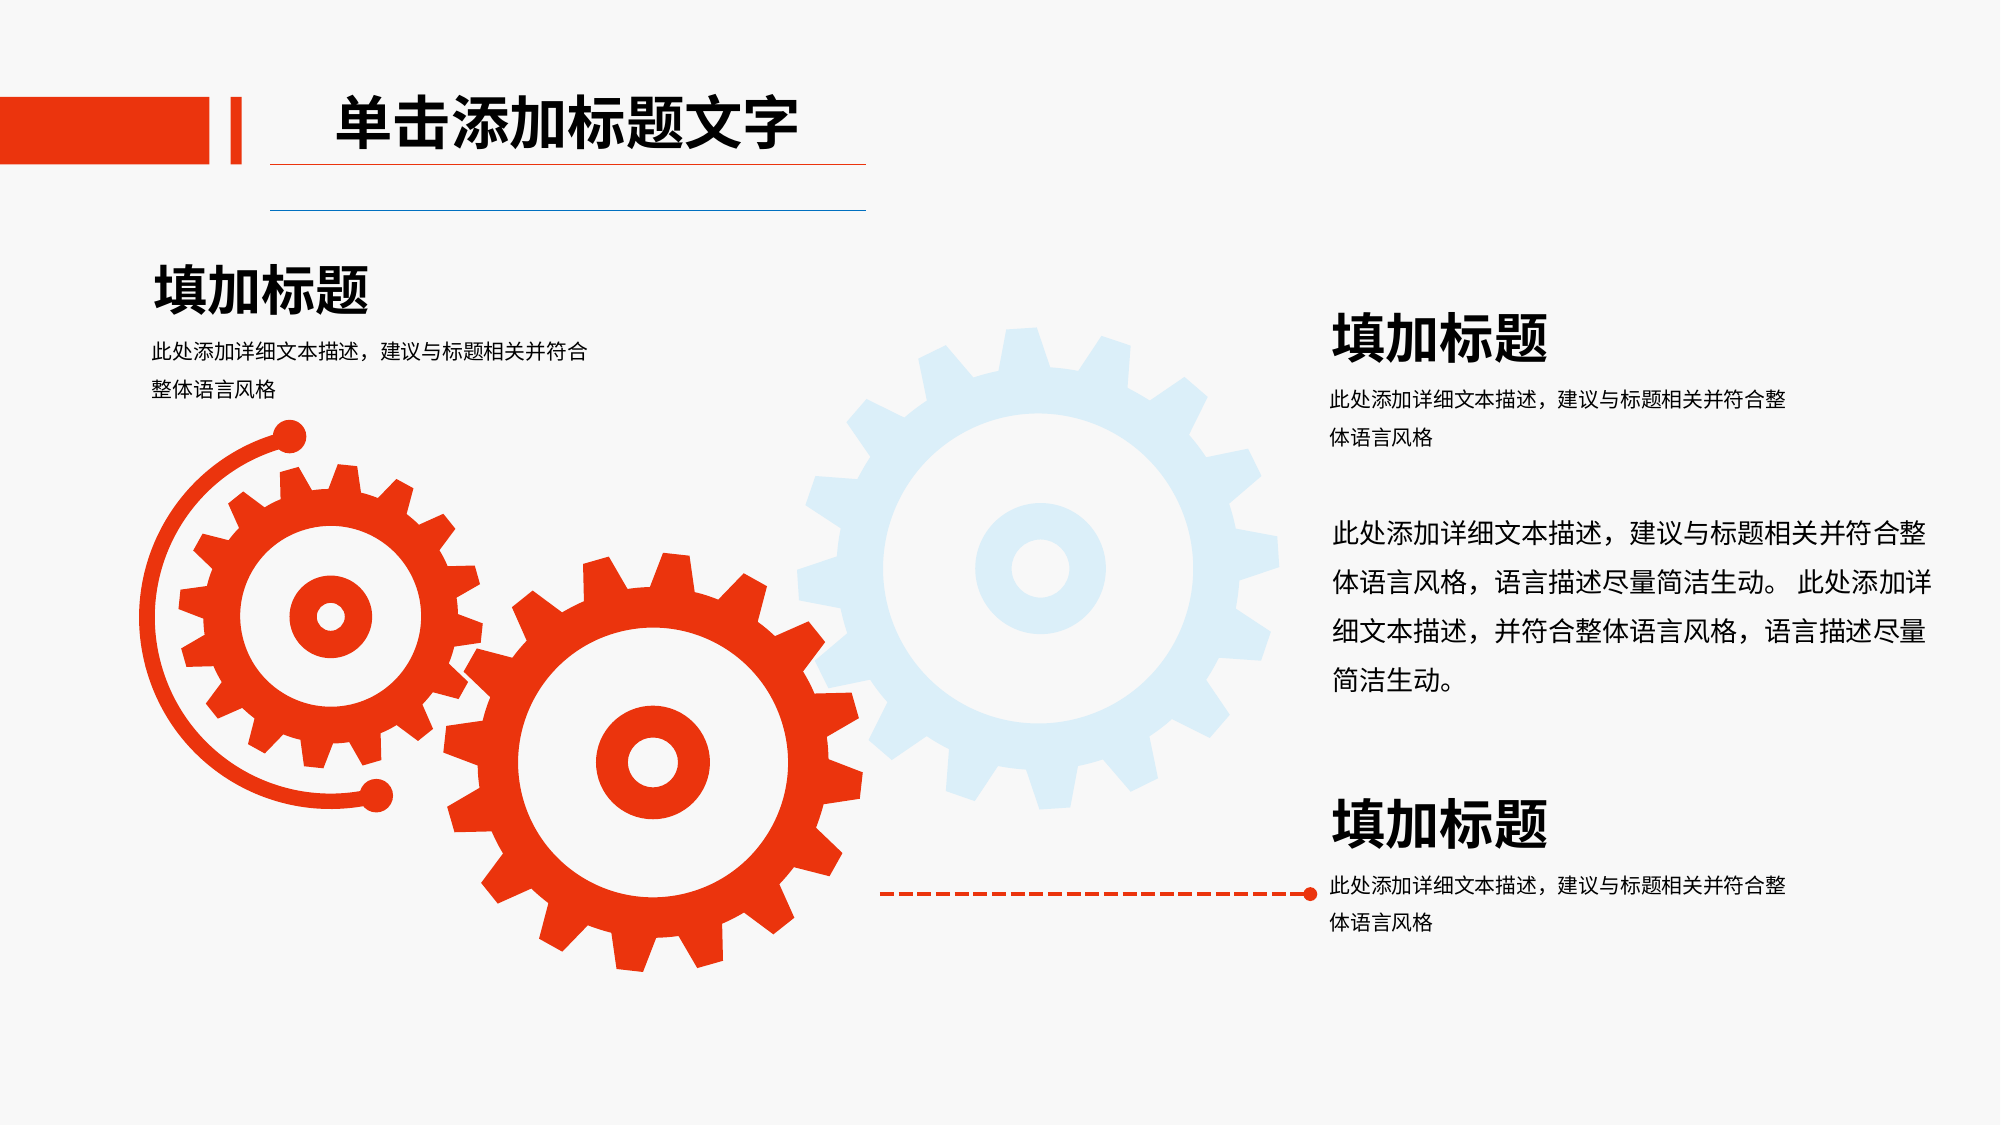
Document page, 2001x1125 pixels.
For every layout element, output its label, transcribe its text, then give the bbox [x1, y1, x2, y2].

text_box 单击添加标题文字 [320, 78, 816, 164]
text_box [392, 478, 483, 741]
text_box 填加标题 [137, 248, 387, 318]
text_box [1314, 297, 1803, 454]
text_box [142, 420, 392, 833]
picture [0, 0, 2001, 1125]
text_box [797, 327, 1280, 810]
text_box 此处添加详细文本描述，建议与标题相关并符合整体语言风格，语言描述尽量简洁生动。 此处添加详细文本描述，并符合整体语言风格，语言描述尽量简洁生动。 [1316, 492, 1958, 752]
text_box [975, 503, 1106, 635]
text_box [0, 96, 210, 165]
text_box 此处添加详细文本描述，建议与标题相关并符合整体语言风格 [135, 318, 624, 410]
text_box [443, 552, 863, 972]
text_box [595, 705, 710, 820]
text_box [1314, 782, 1803, 939]
text_box [230, 96, 243, 165]
